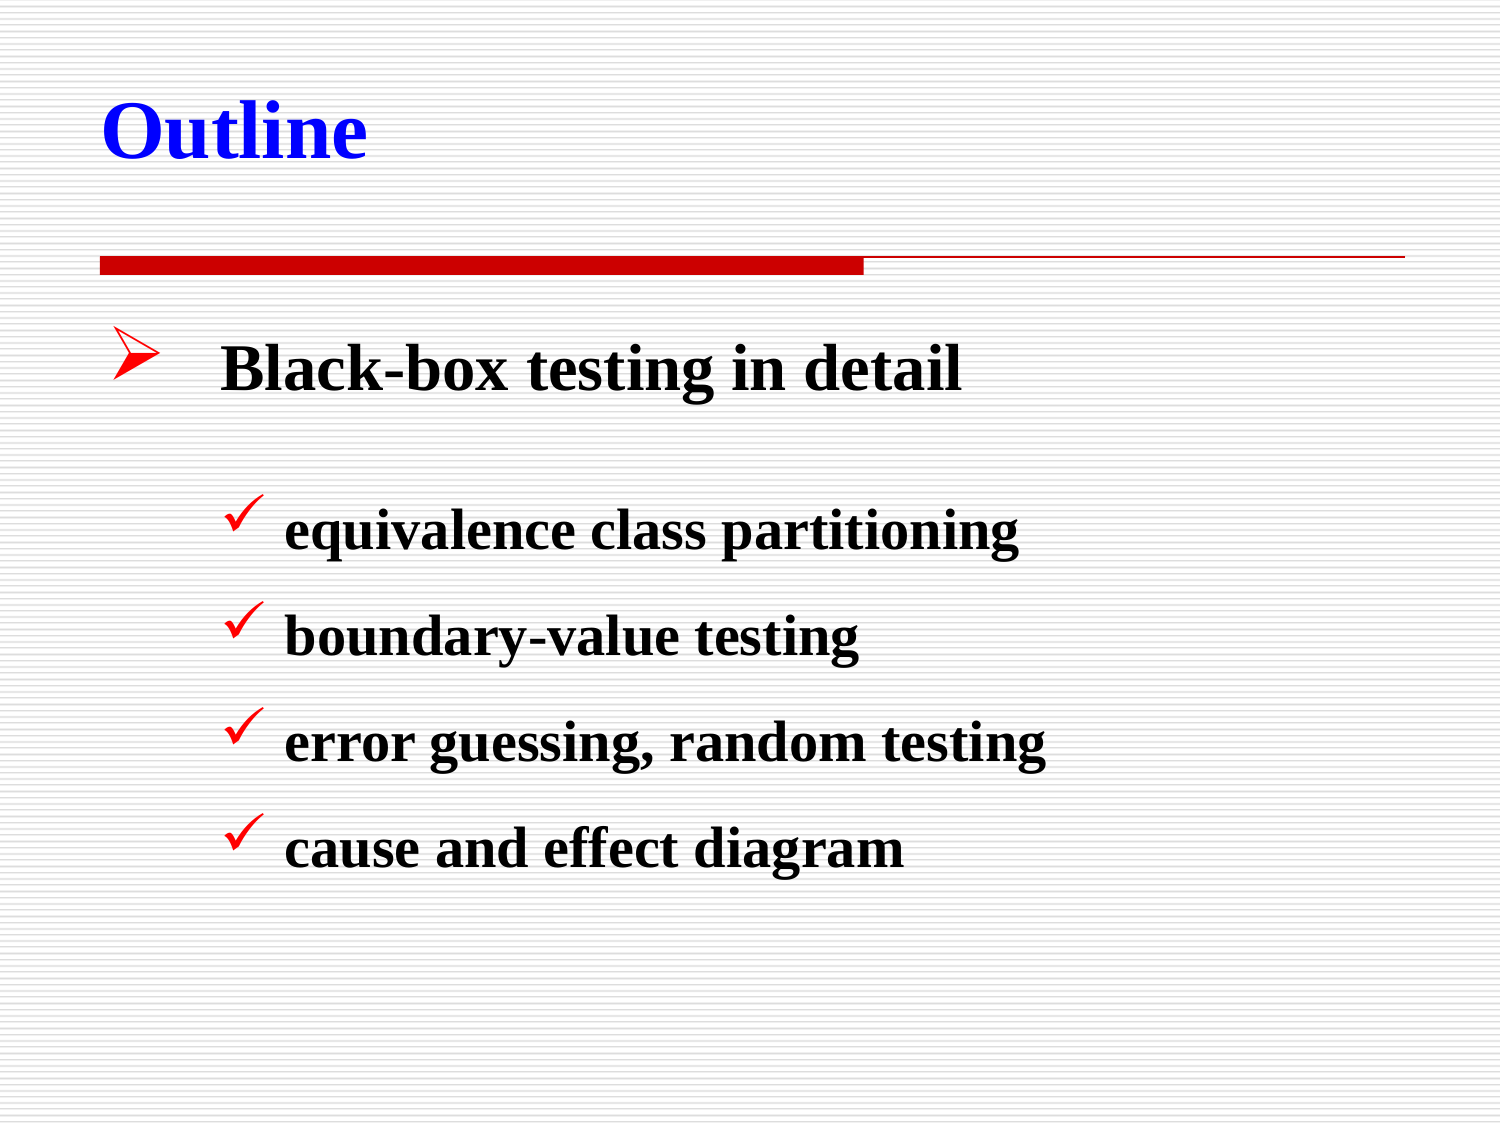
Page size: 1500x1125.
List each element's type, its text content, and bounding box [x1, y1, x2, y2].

text_box Outline [100, 75, 369, 176]
picture [0, 0, 1500, 1125]
text_box equivalence class partitioning boundary-value testing error guessing, random testing cause and effect diagram [55, 392, 1452, 993]
text_box Black-box testing in detail [92, 318, 1500, 415]
